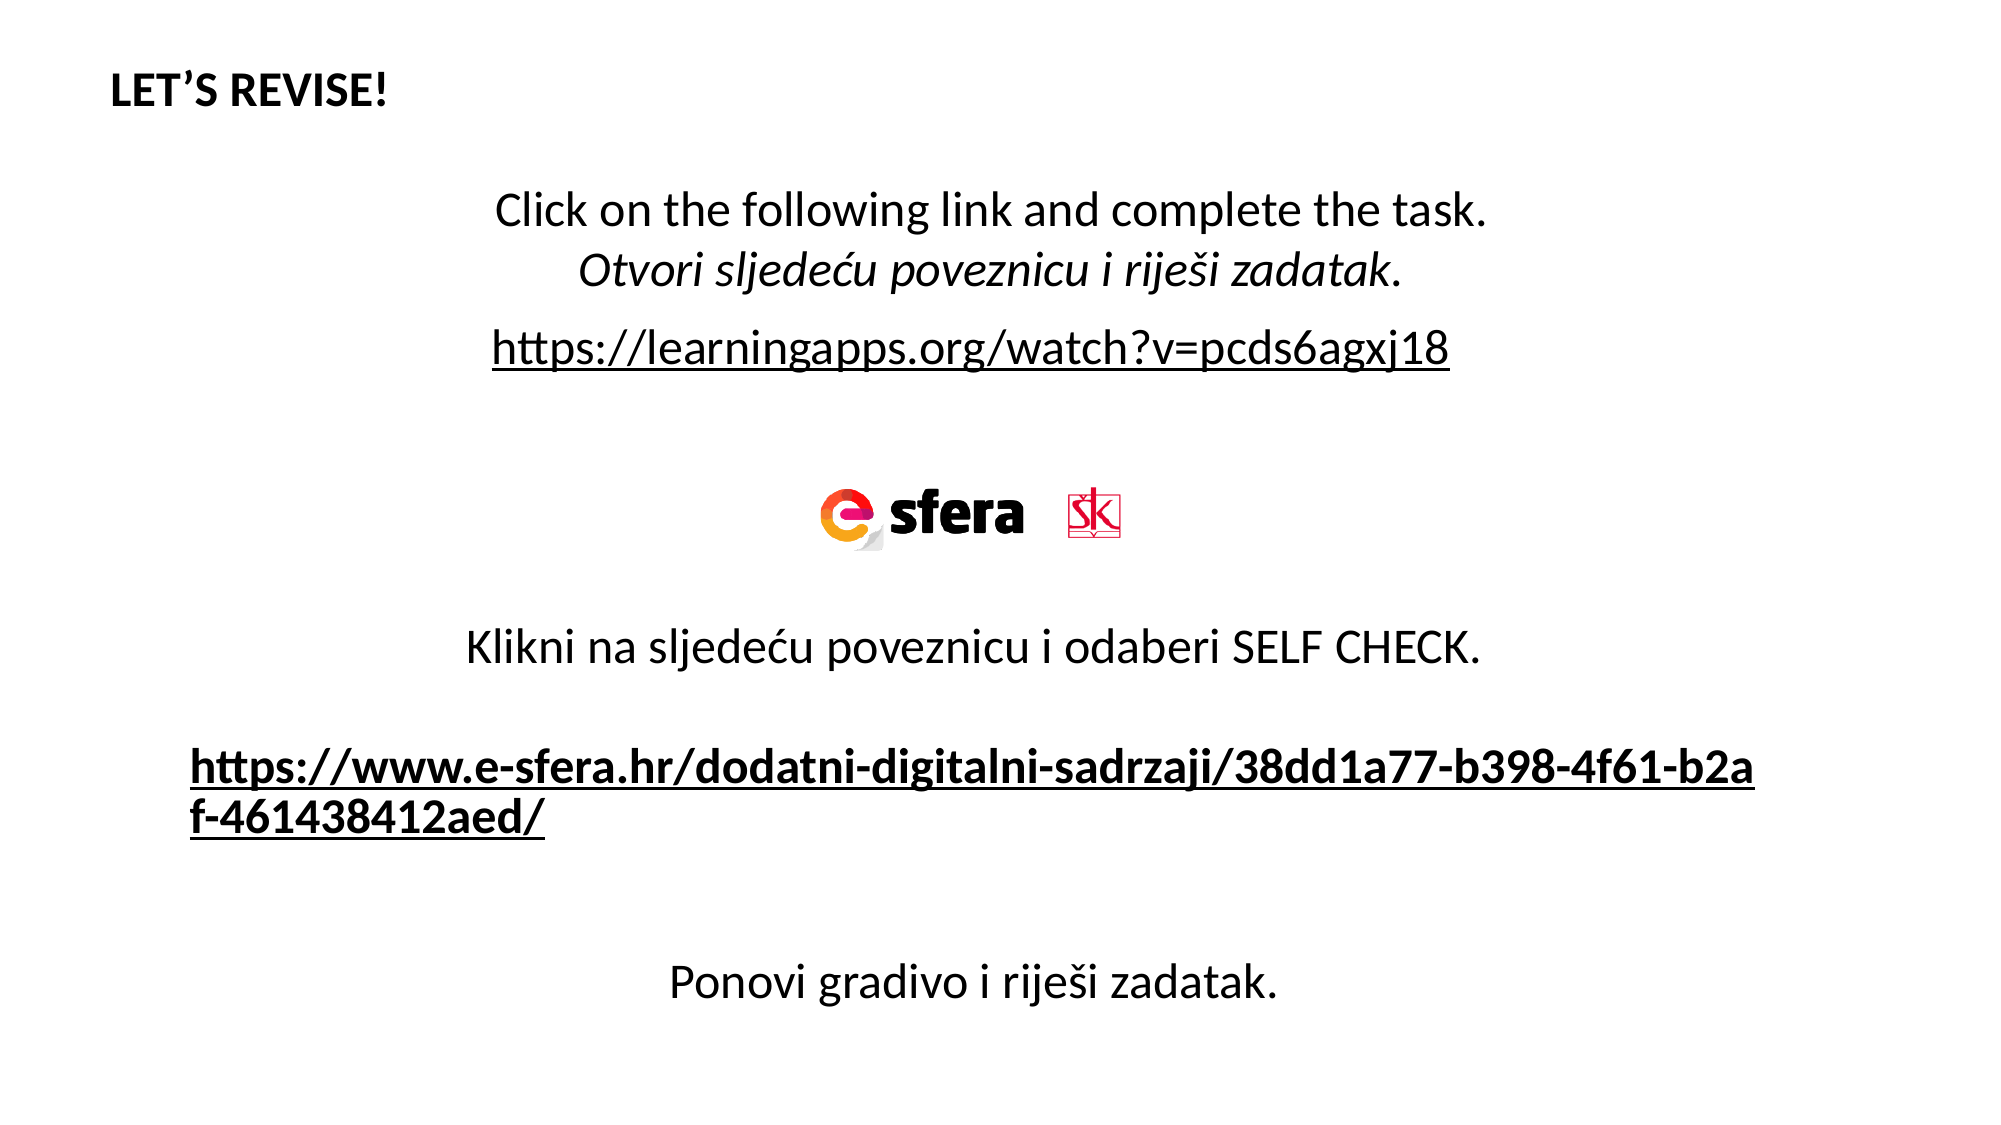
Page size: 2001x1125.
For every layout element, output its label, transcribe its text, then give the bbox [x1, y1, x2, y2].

picture [802, 433, 1146, 605]
text_box https://learningapps.org/watch?v=pcds6agxj18 [476, 306, 1568, 382]
text_box Klikni na sljedeću poveznicu i odaberi SELF CHECK. https://www.e-sfera.hr/dodatni-digitalni-sadrzaji/38dd1a77-b398-4f61-b2af-461438412aed/ Ponovi gradivo i riješi zadatak. [174, 605, 1774, 966]
text_box LET’S REVISE! Click on the following link and complete the task. Otvori sljedeću poveznicu i riješi zadatak. [95, 49, 1888, 305]
